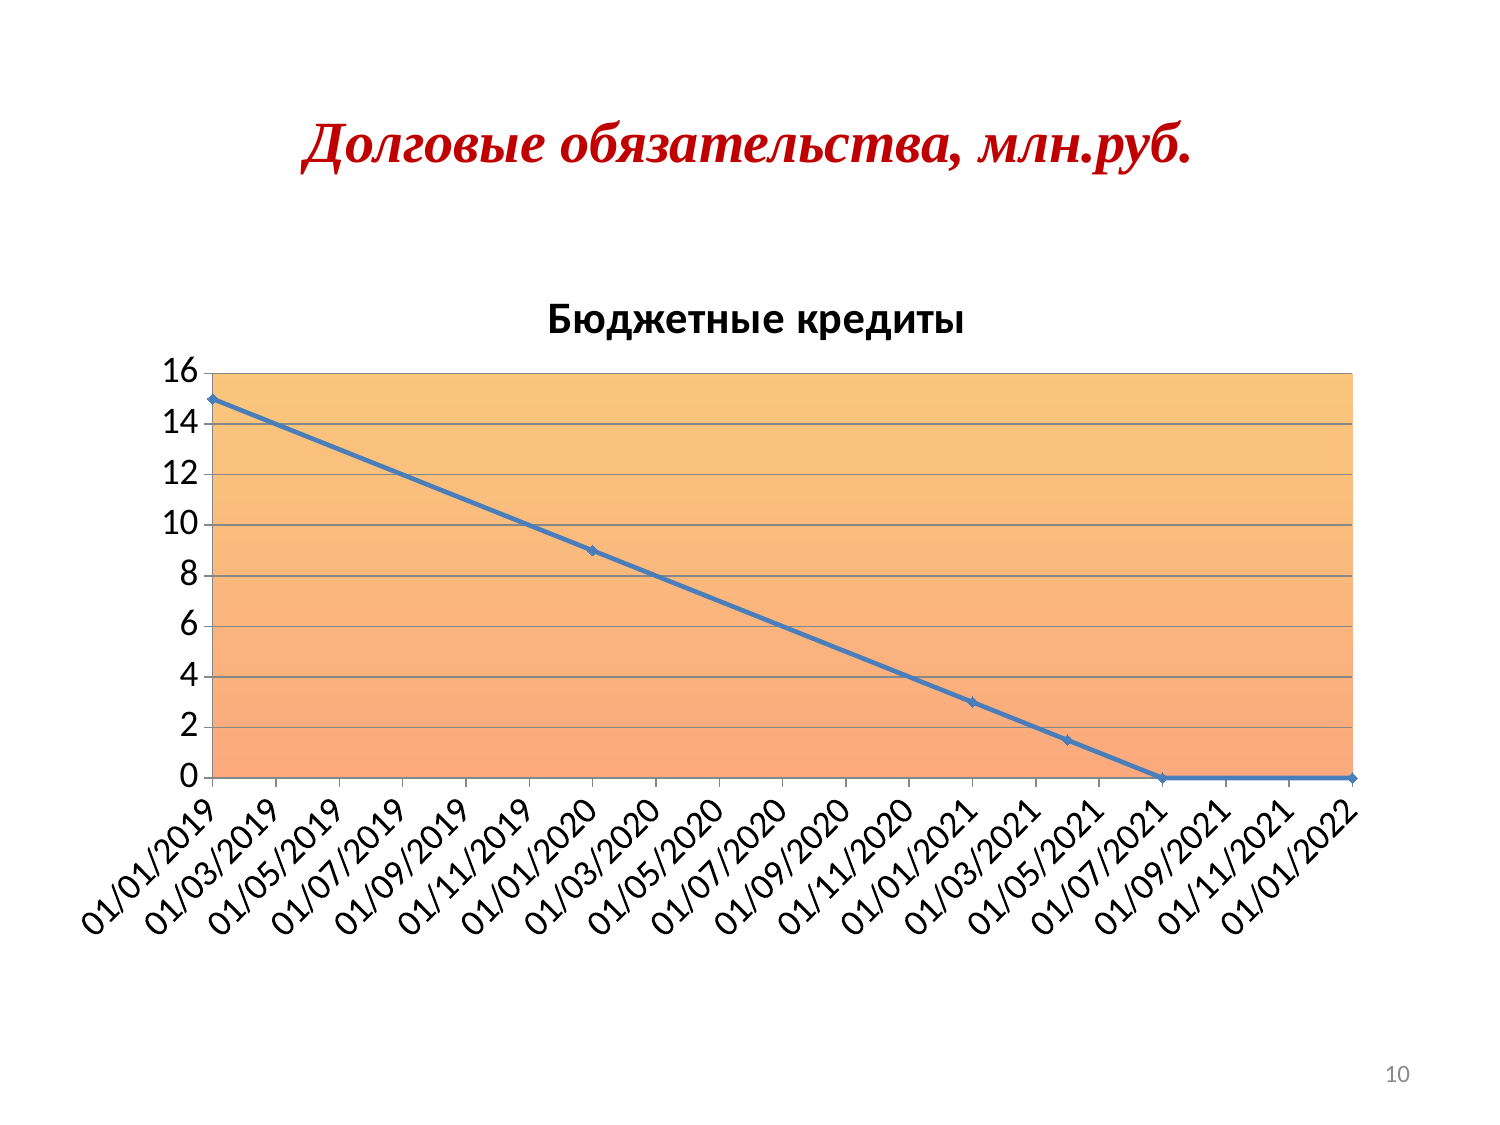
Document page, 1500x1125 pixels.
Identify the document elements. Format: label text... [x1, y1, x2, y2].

chart [74, 262, 1426, 1006]
title Долговые обязательства, млн.руб. [75, 45, 1425, 233]
slide_number 10 [1074, 1042, 1425, 1103]
